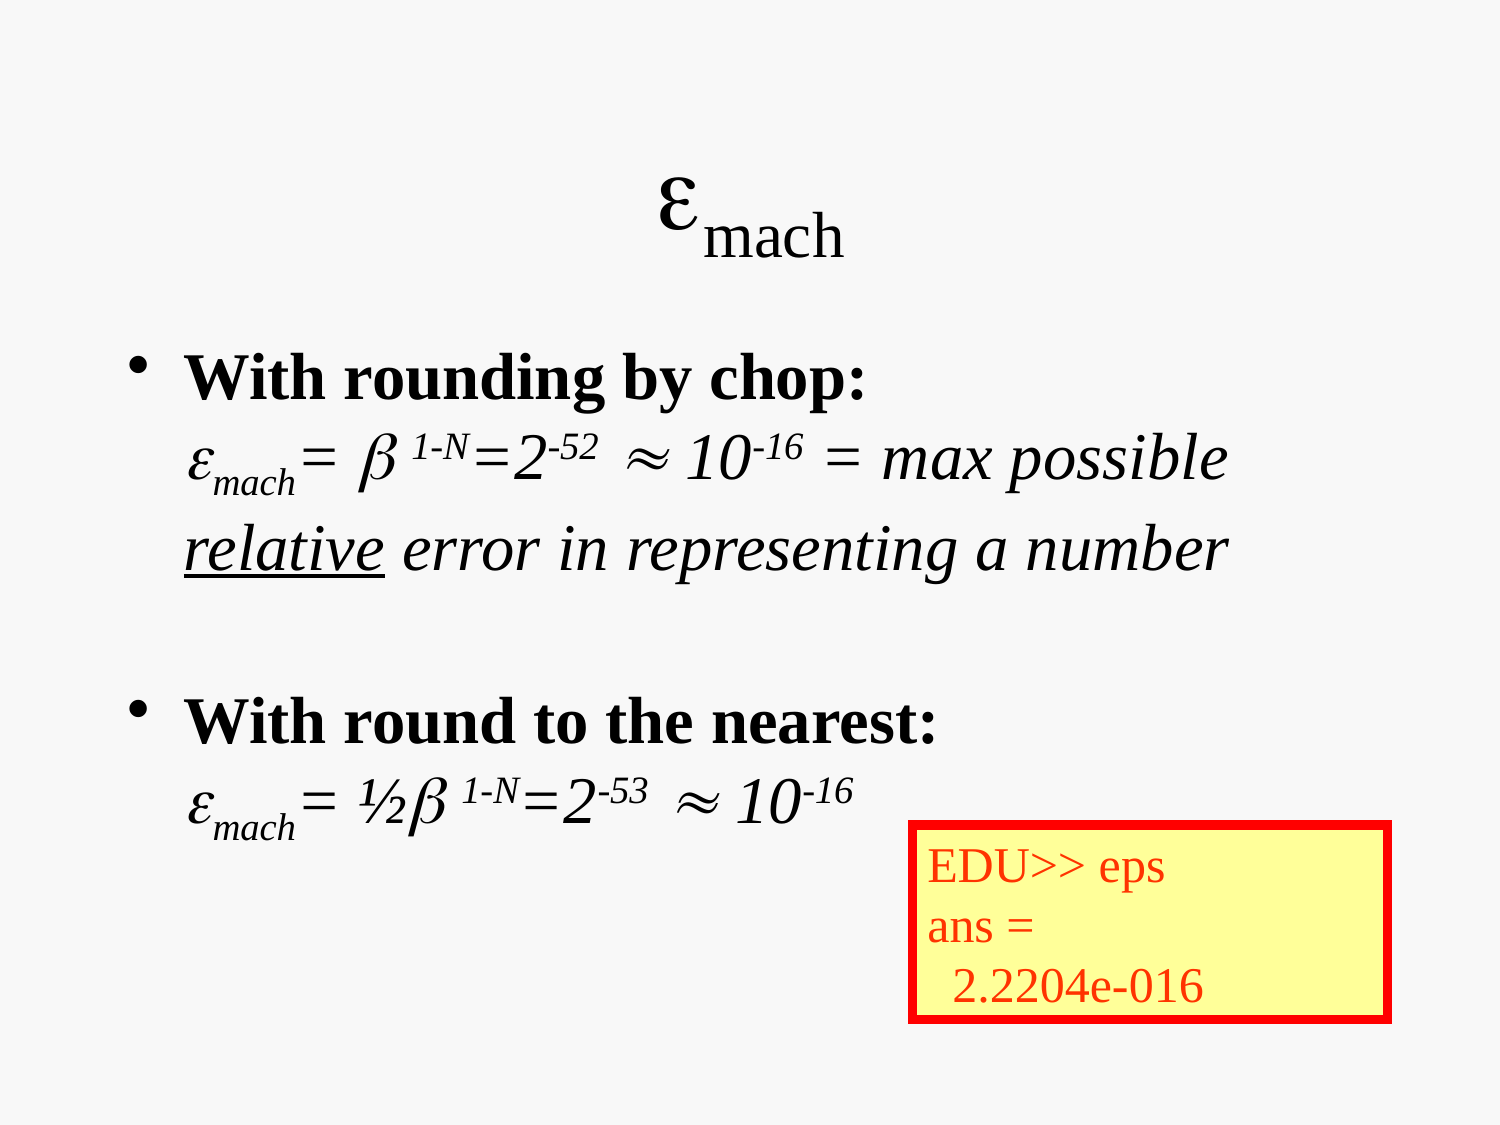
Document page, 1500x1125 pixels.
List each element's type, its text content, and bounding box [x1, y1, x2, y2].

text_box [174, 699, 1250, 775]
list With rounding by chop: mach=  1-N=2-52  10-16 = max possible relative error in representing a number With round to the nearest: mach= ½ 1-N=2-53  10-16 [112, 324, 1388, 851]
title mach [112, 99, 1388, 288]
text_box EDU>> eps ans = 2.2204e-016 [912, 824, 1388, 1020]
